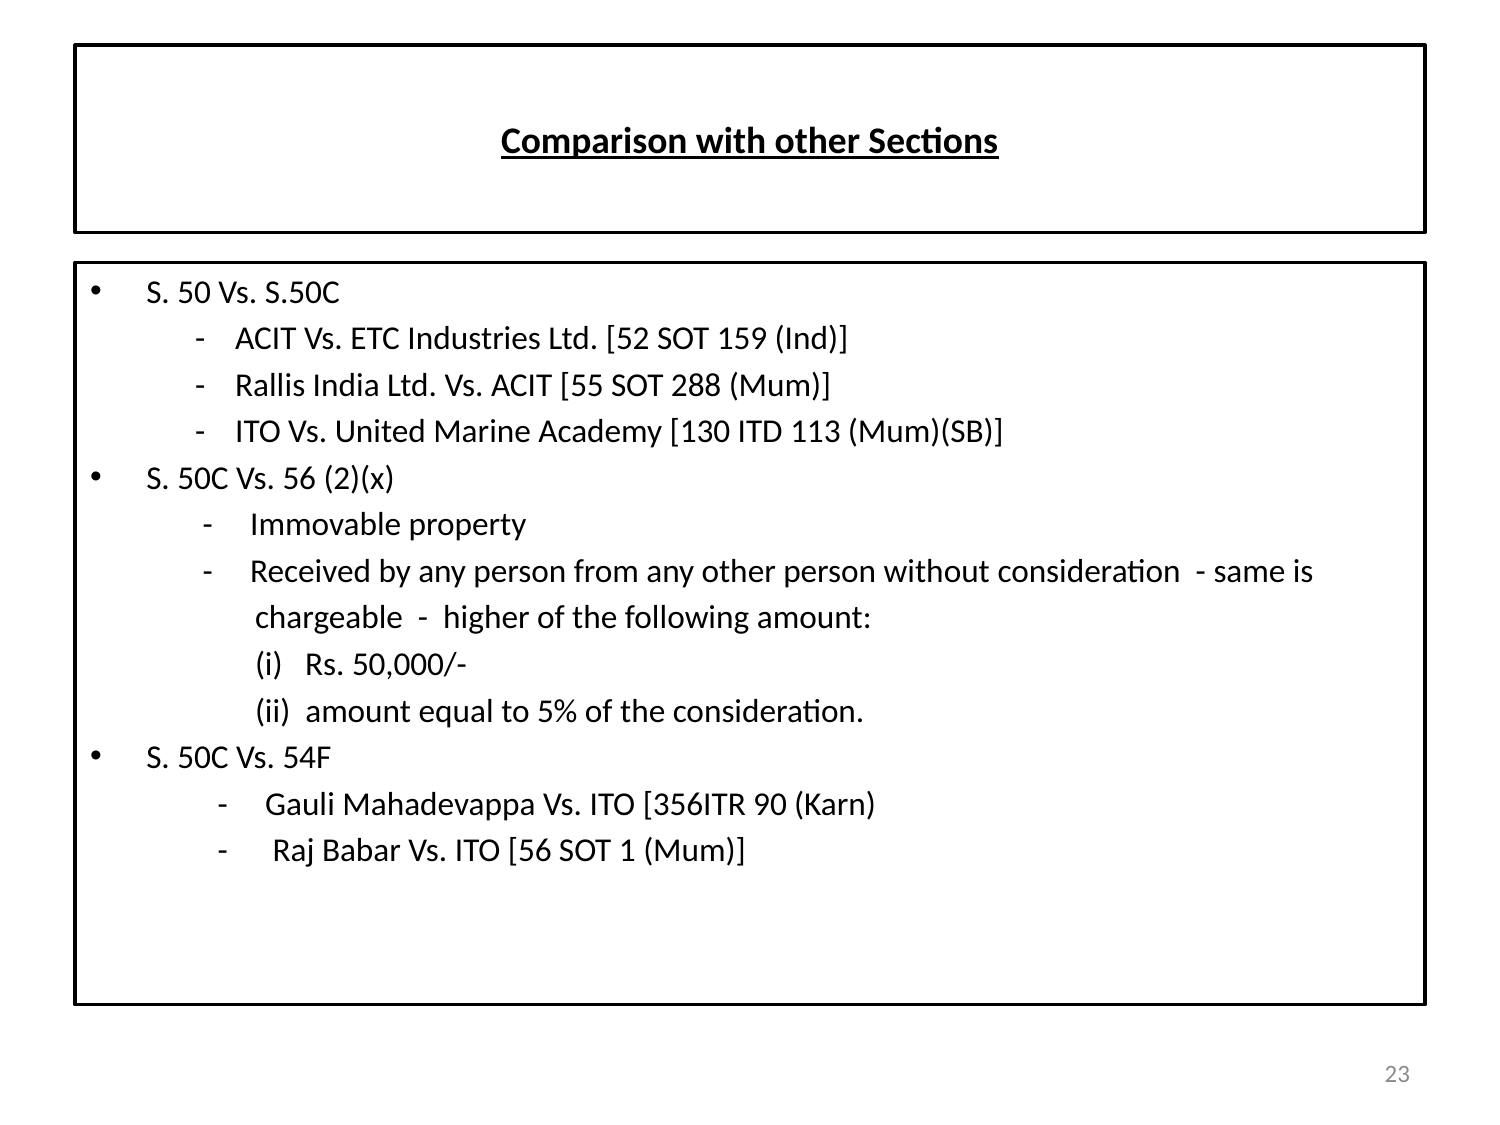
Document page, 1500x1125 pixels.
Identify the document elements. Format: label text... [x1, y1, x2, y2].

slide_number 23 [1074, 1042, 1425, 1103]
list S. 50 Vs. S.50C - ACIT Vs. ETC Industries Ltd. [52 SOT 159 (Ind)] - Rallis India Ltd. Vs. ACIT [55 SOT 288 (Mum)] - ITO Vs. United Marine Academy [130 ITD 113 (Mum)(SB)] S. 50C Vs. 56 (2)(x) - Immovable property - Received by any person from any other person without consideration - same is chargeable - higher of the following amount: (i) Rs. 50,000/- (ii) amount equal to 5% of the consideration. S. 50C Vs. 54F - Gauli Mahadevappa Vs. ITO [356ITR 90 (Karn) - Raj Babar Vs. ITO [56 SOT 1 (Mum)] [75, 262, 1425, 1005]
title Comparison with other Sections [75, 45, 1425, 233]
